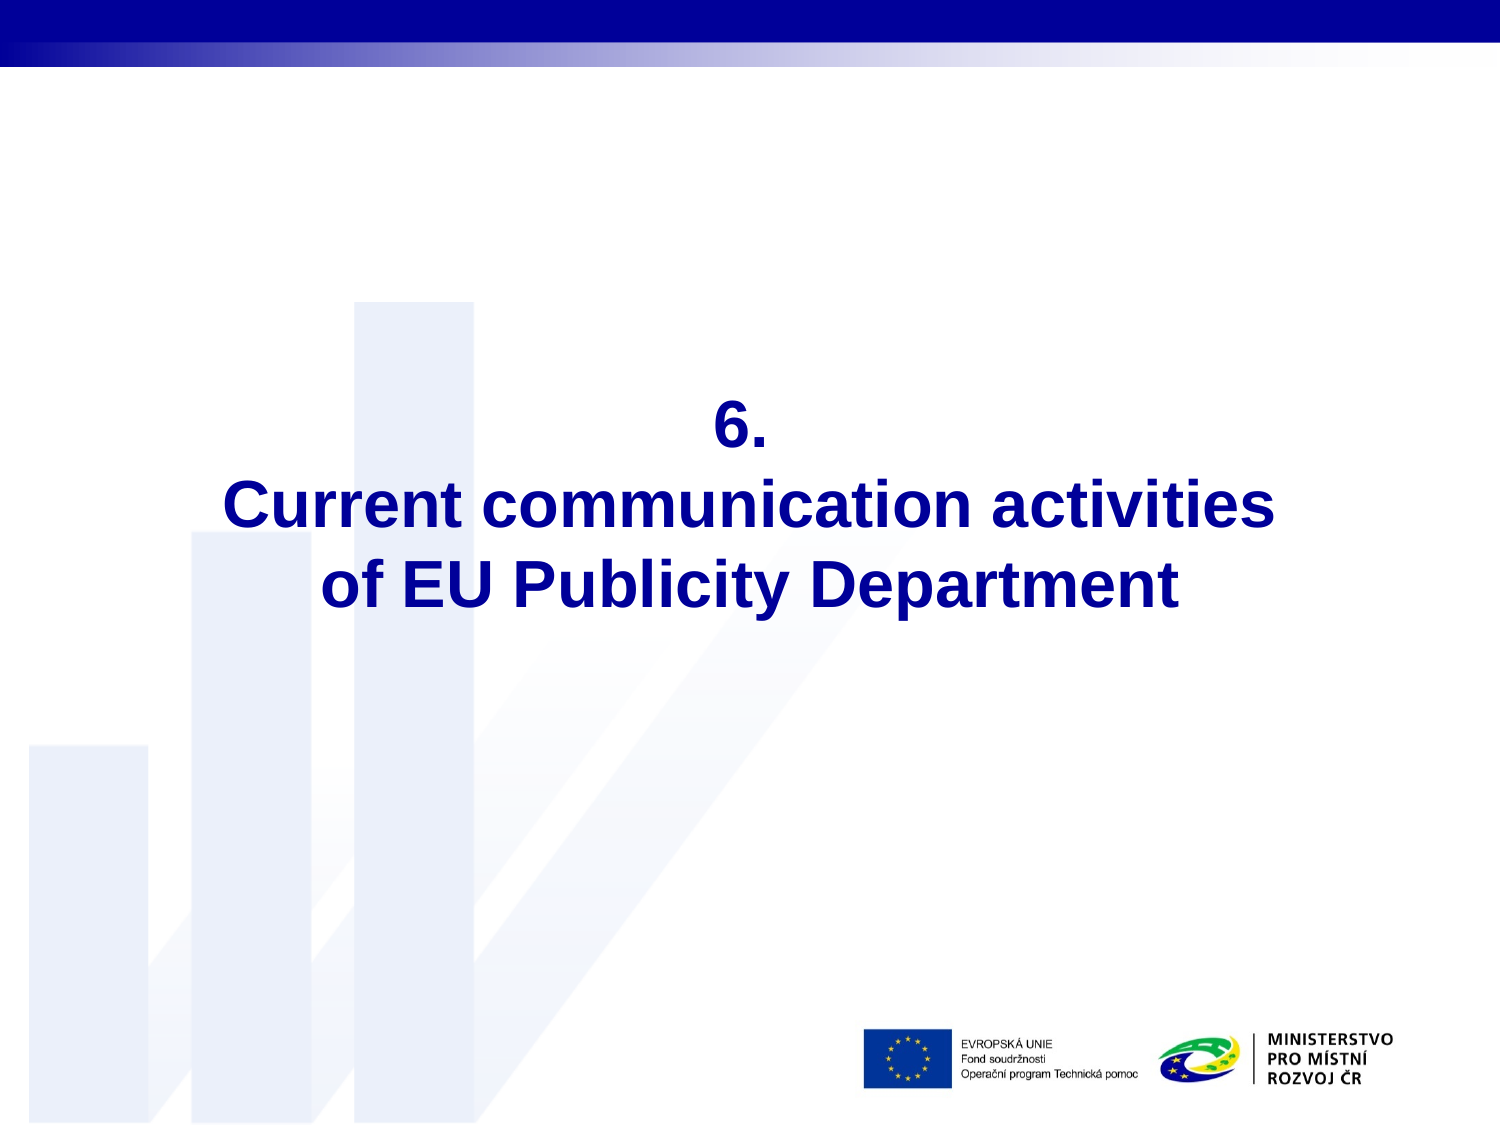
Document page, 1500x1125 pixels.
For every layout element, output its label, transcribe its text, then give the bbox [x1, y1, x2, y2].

text_box 6. Current communication activities of EU Publicity Department [171, 373, 1329, 629]
picture [29, 302, 1412, 1125]
